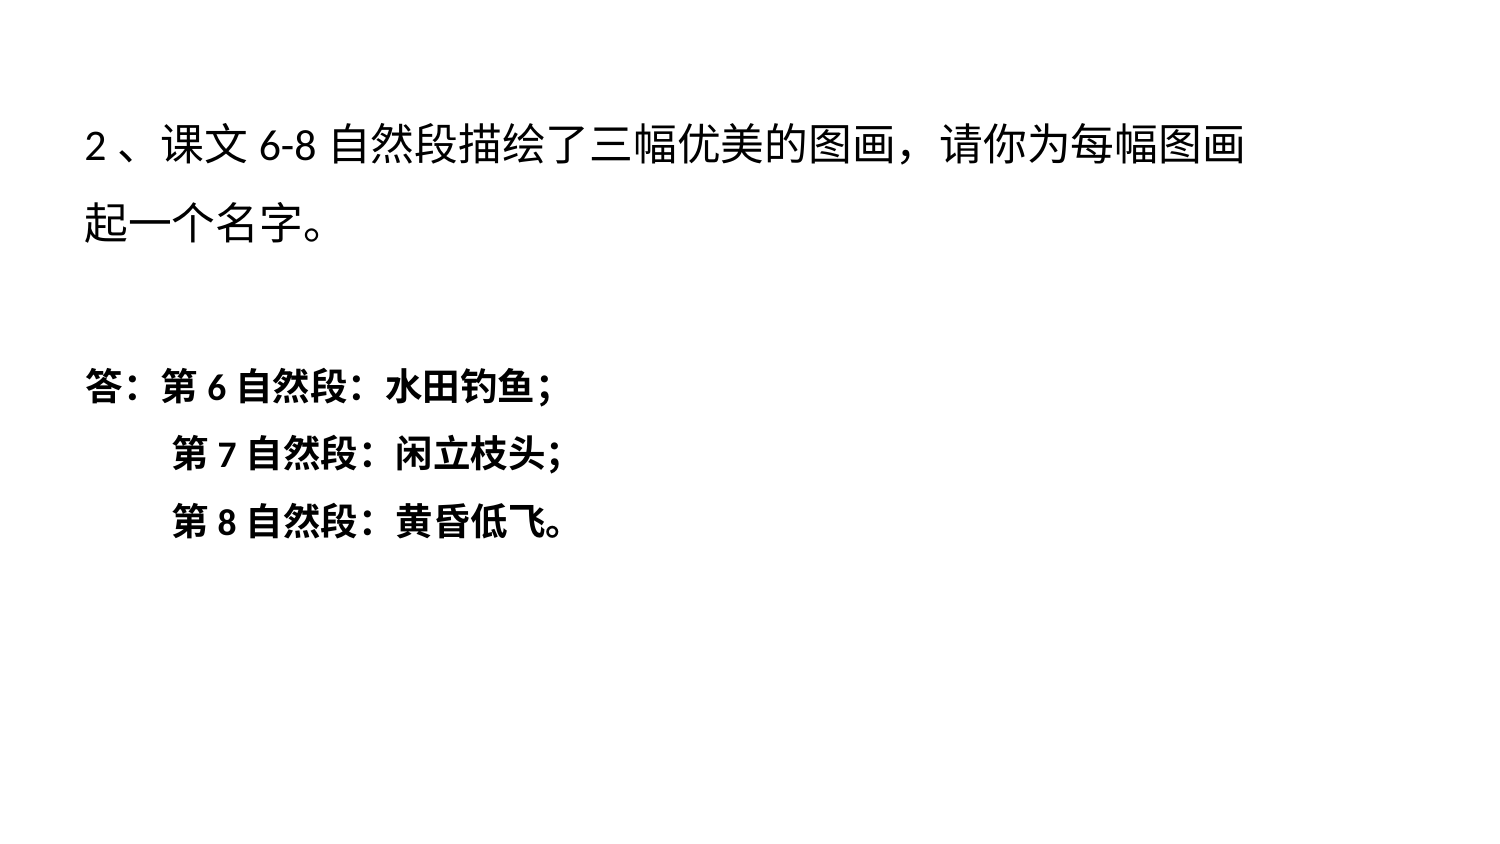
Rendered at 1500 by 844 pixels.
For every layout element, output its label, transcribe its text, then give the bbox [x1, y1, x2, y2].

text_box 答：第6自然段：水田钓鱼； 第7自然段：闲立枝头； 第8自然段：黄昏低飞。 [74, 334, 1323, 549]
text_box 2、课文6-8自然段描绘了三幅优美的图画，请你为每幅图画起一个名字。 [72, 84, 1294, 254]
